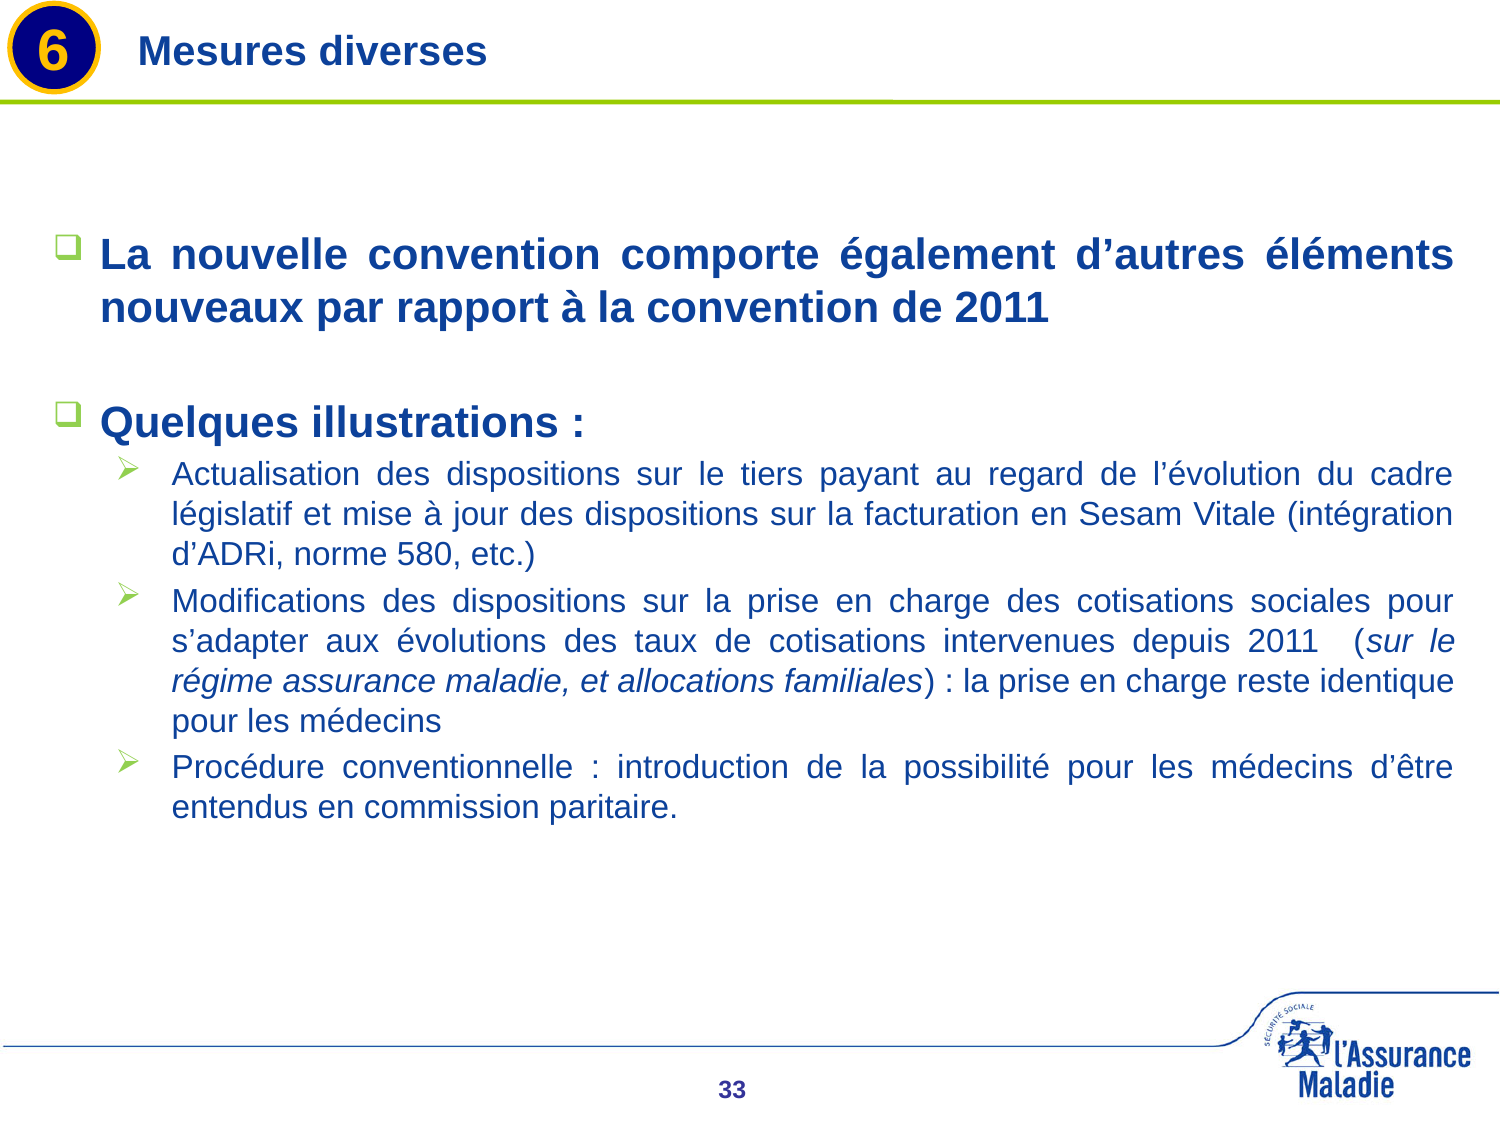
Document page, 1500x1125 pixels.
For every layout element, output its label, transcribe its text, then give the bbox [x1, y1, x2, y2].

text_box La nouvelle convention comporte également d’autres éléments nouveaux par rapport à la convention de 2011 Quelques illustrations : Actualisation des dispositions sur le tiers payant au regard de l’évolution du cadre législatif et mise à jour des dispositions sur la facturation en Sesam Vitale (intégration d’ADRi, norme 580, etc.) Modifications des dispositions sur la prise en charge des cotisations sociales pour s’adapter aux évolutions des taux de cotisations intervenues depuis 2011 (sur le régime assurance maladie, et allocations familiales) : la prise en charge reste identique pour les médecins Procédure conventionnelle : introduction de la possibilité pour les médecins d’être entendus en commission paritaire. [9, 160, 1471, 846]
slide_number 33 [690, 1070, 774, 1106]
text_box 6 [9, 3, 99, 92]
picture [0, 988, 1500, 1124]
title Mesures diverses [88, 7, 1500, 90]
